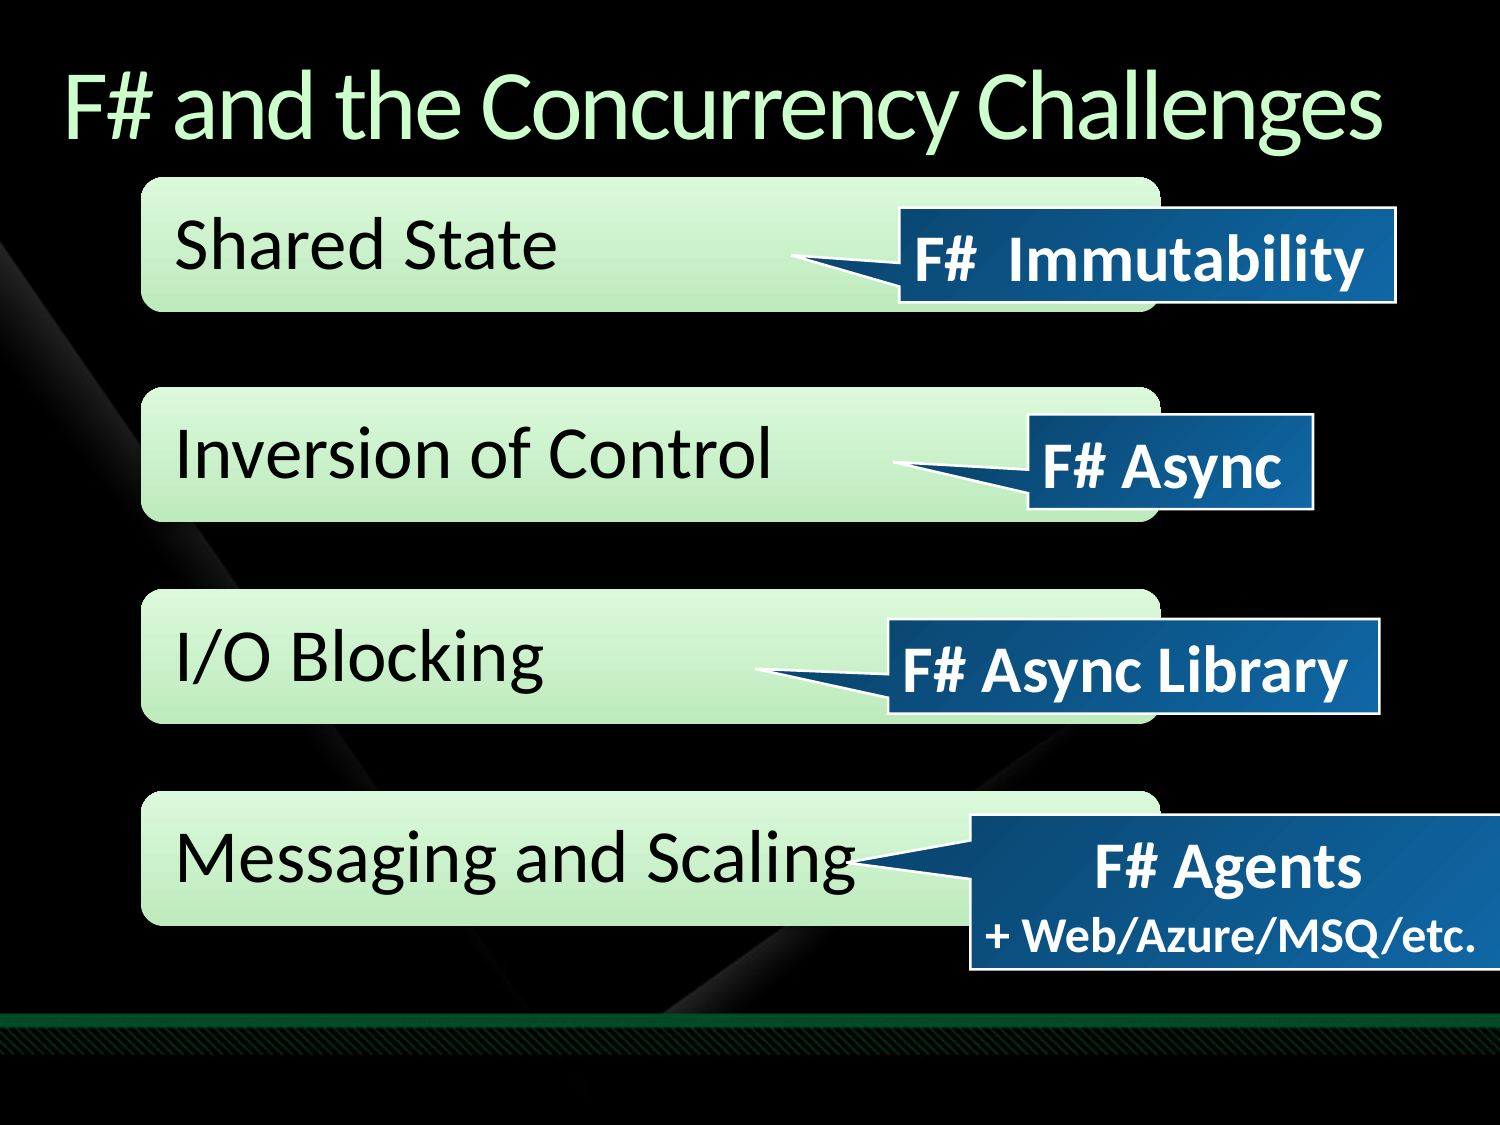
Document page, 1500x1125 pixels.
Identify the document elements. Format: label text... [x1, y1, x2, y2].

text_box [140, 790, 1162, 927]
title F# and the Concurrency Challenges [62, 53, 1438, 163]
text_box F# Immutability [1166, 207, 1396, 303]
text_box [140, 177, 1162, 313]
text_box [140, 588, 1162, 725]
text_box F# Async [1166, 414, 1314, 510]
picture [0, 0, 1500, 1125]
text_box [140, 387, 1162, 523]
text_box F# Async Library [1166, 618, 1380, 714]
text_box F# Agents + Web/Azure/MSQ/etc. [970, 814, 1500, 970]
